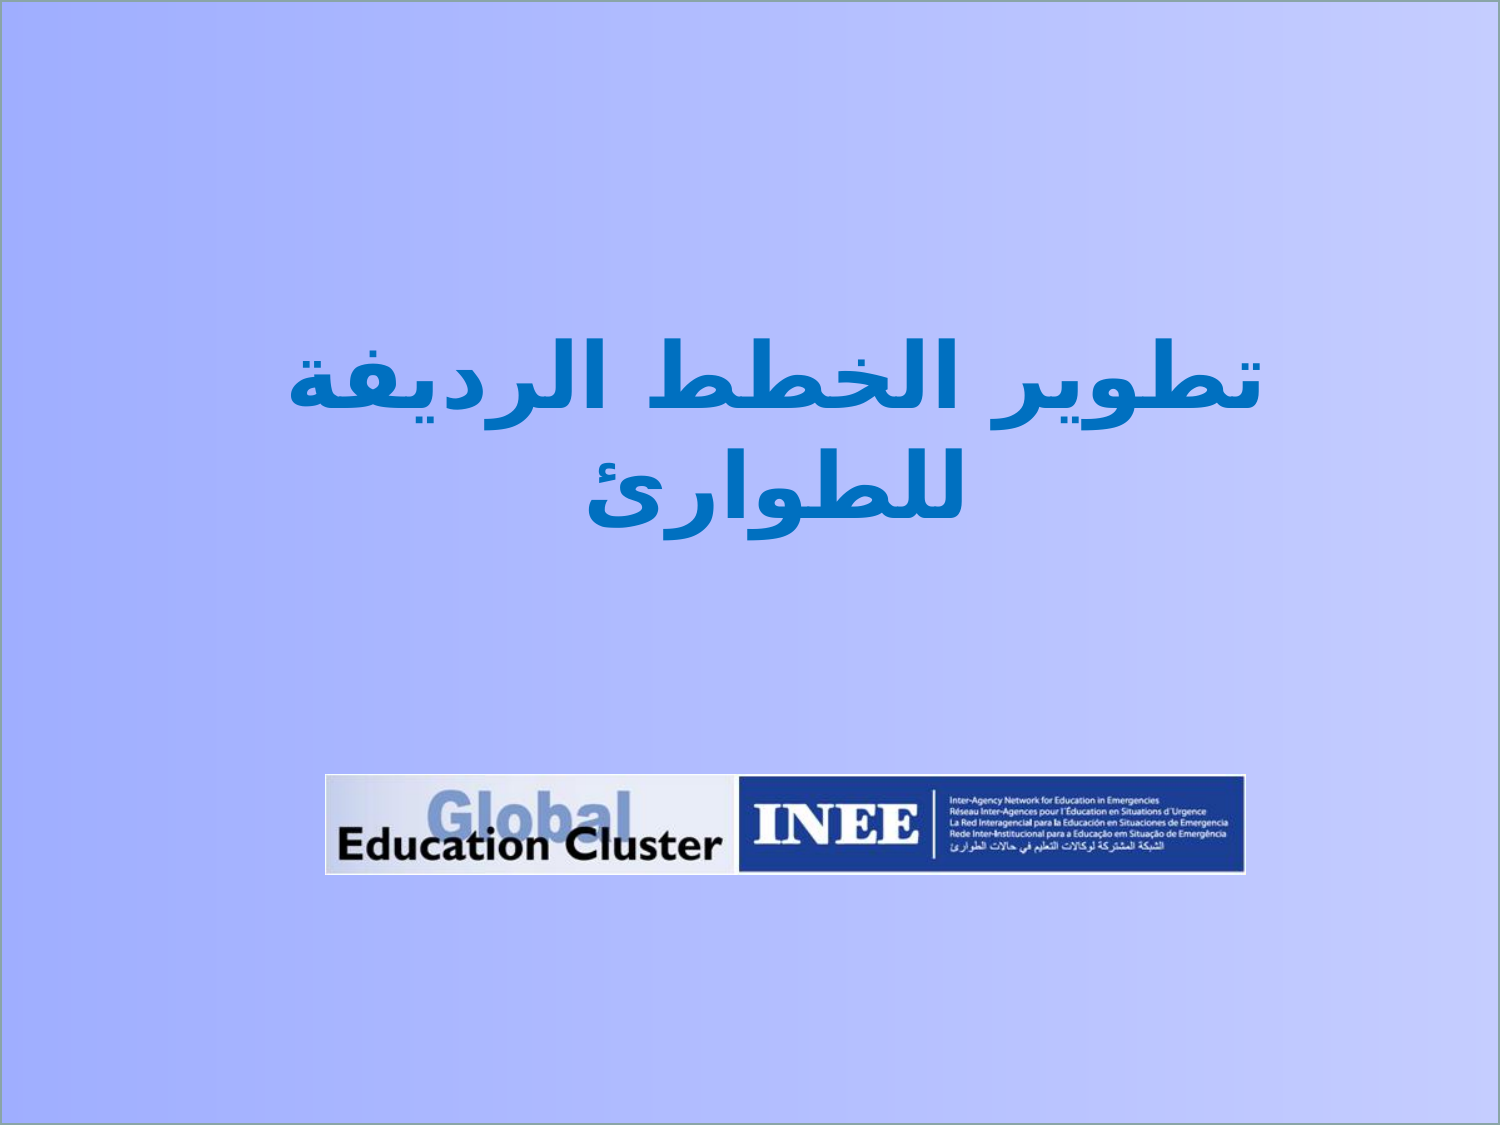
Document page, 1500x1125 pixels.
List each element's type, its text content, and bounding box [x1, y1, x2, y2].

picture [325, 774, 1246, 875]
title تطوير الخطط الرديفة للطوارئ [116, 215, 1437, 639]
